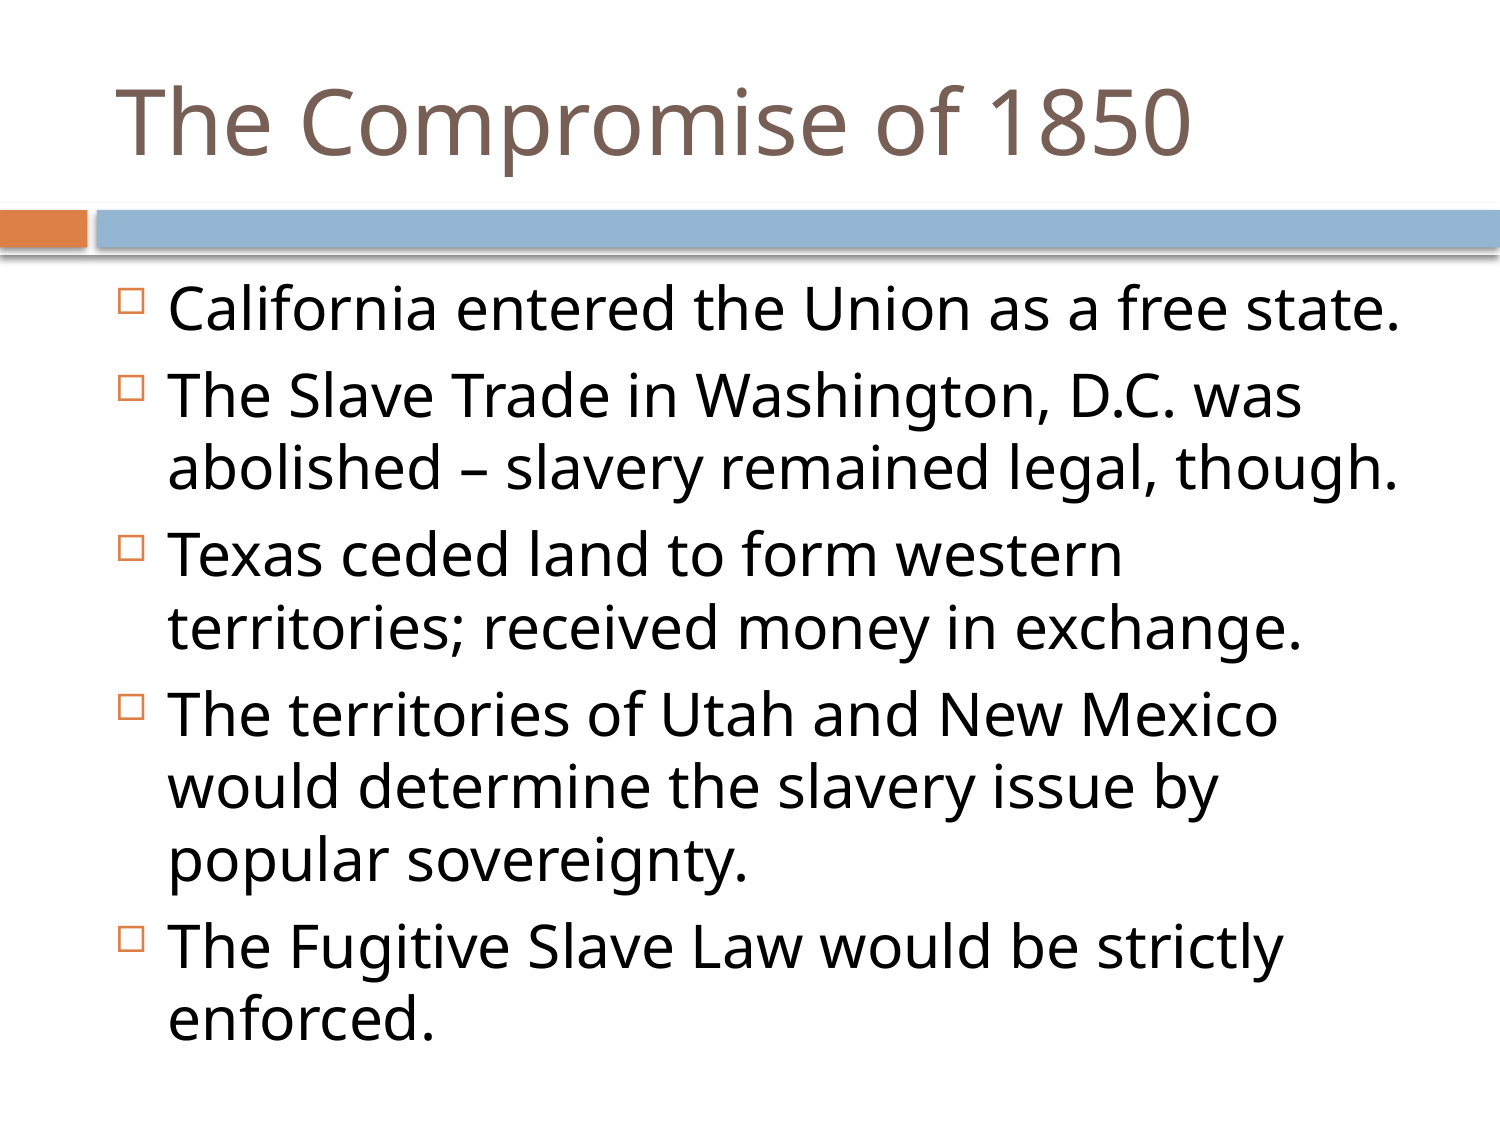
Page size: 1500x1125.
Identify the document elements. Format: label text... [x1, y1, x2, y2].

title The Compromise of 1850 [100, 37, 1438, 200]
list California entered the Union as a free state. The Slave Trade in Washington, D.C. was abolished – slavery remained legal, though. Texas ceded land to form western territories; received money in exchange. The territories of Utah and New Mexico would determine the slavery issue by popular sovereignty. The Fugitive Slave Law would be strictly enforced. [100, 262, 1438, 1000]
